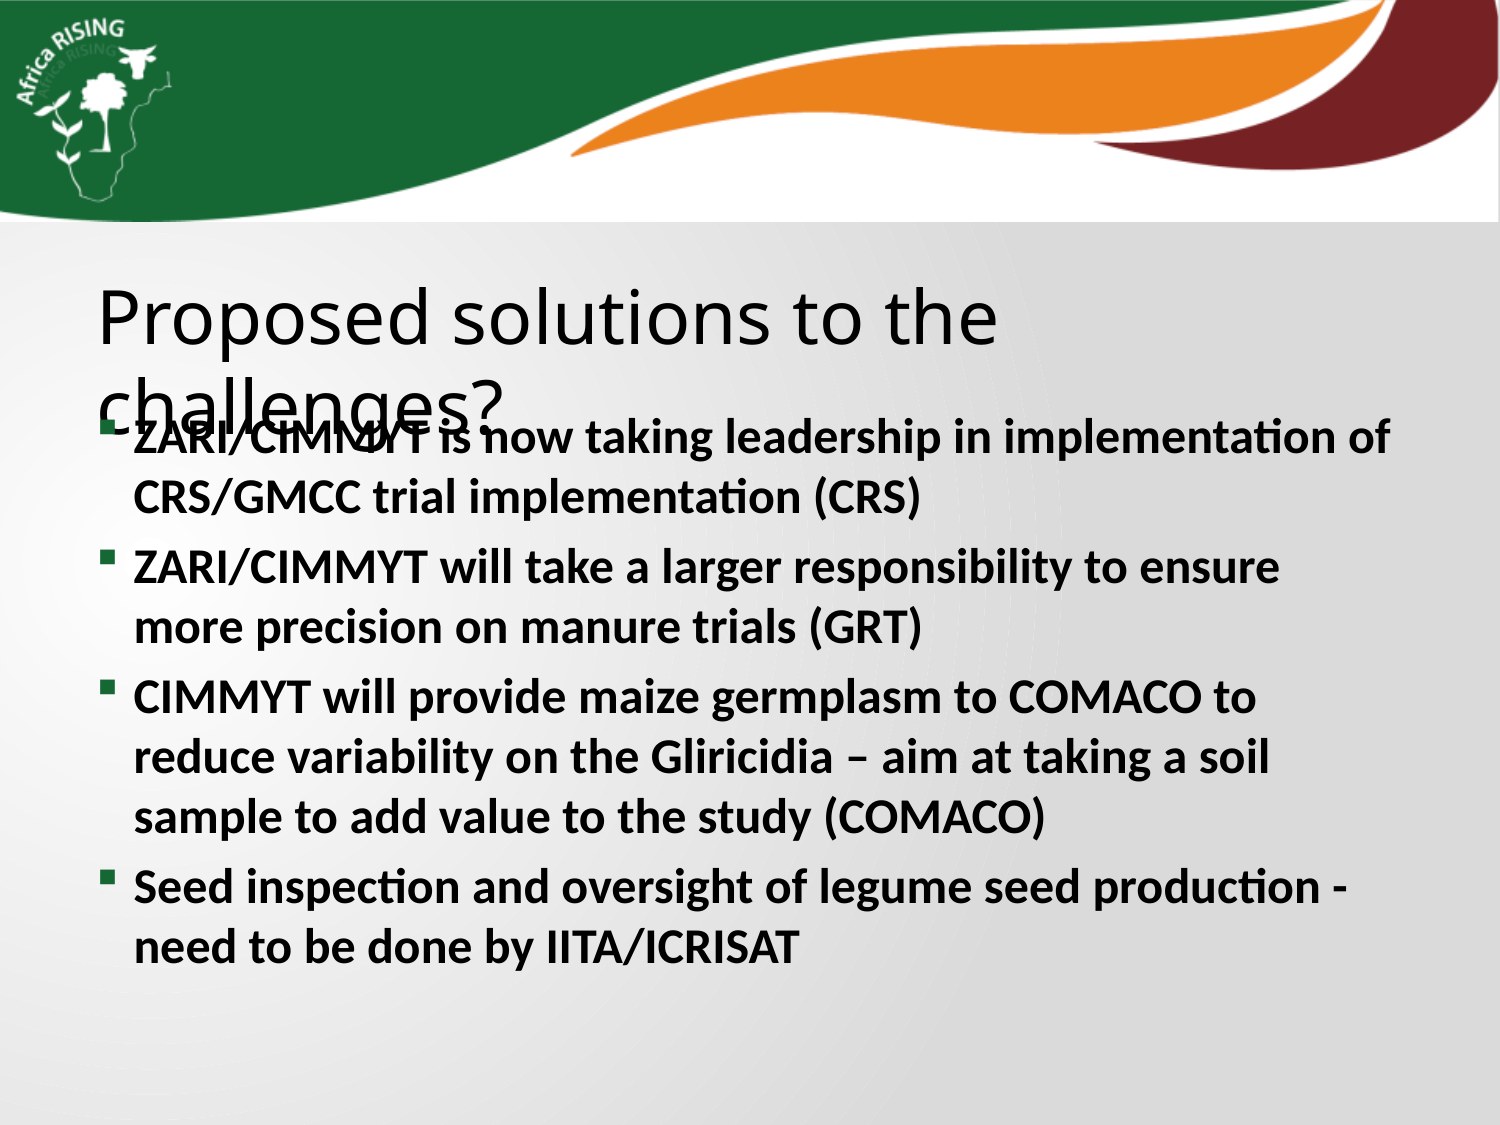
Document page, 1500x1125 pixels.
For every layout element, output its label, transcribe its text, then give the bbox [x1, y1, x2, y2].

text_box ZARI/CIMMYT is now taking leadership in implementation of CRS/GMCC trial implementation (CRS) ZARI/CIMMYT will take a larger responsibility to ensure more precision on manure trials (GRT) CIMMYT will provide maize germplasm to COMACO to reduce variability on the Gliricidia – aim at taking a soil sample to add value to the study (COMACO) Seed inspection and oversight of legume seed production -need to be done by IITA/ICRISAT [62, 396, 1413, 1063]
list Proposed solutions to the challenges? [62, 262, 1425, 400]
picture [0, 0, 1499, 222]
